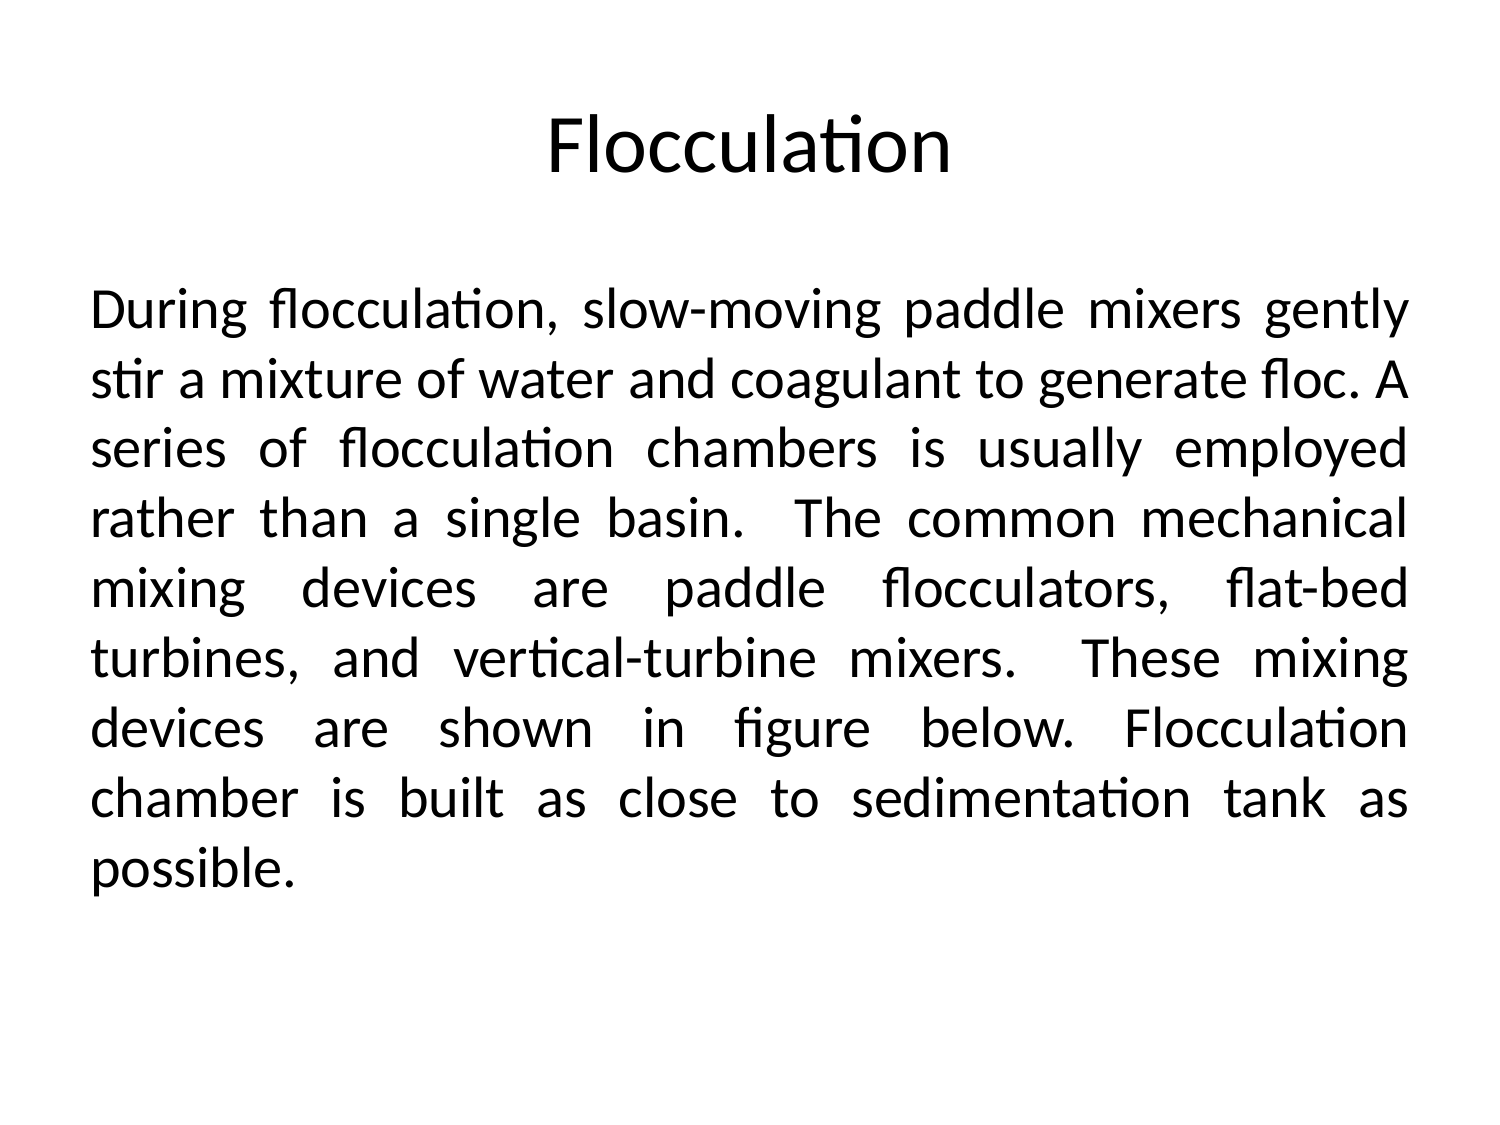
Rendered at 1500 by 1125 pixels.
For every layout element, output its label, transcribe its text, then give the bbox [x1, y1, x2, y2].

list During flocculation, slow-moving paddle mixers gently stir a mixture of water and coagulant to generate floc. A series of flocculation chambers is usually employed rather than a single basin. The common mechanical mixing devices are paddle flocculators, flat-bed turbines, and vertical-turbine mixers. These mixing devices are shown in figure below. Flocculation chamber is built as close to sedimentation tank as possible. [75, 262, 1425, 1005]
title Flocculation [75, 45, 1425, 233]
